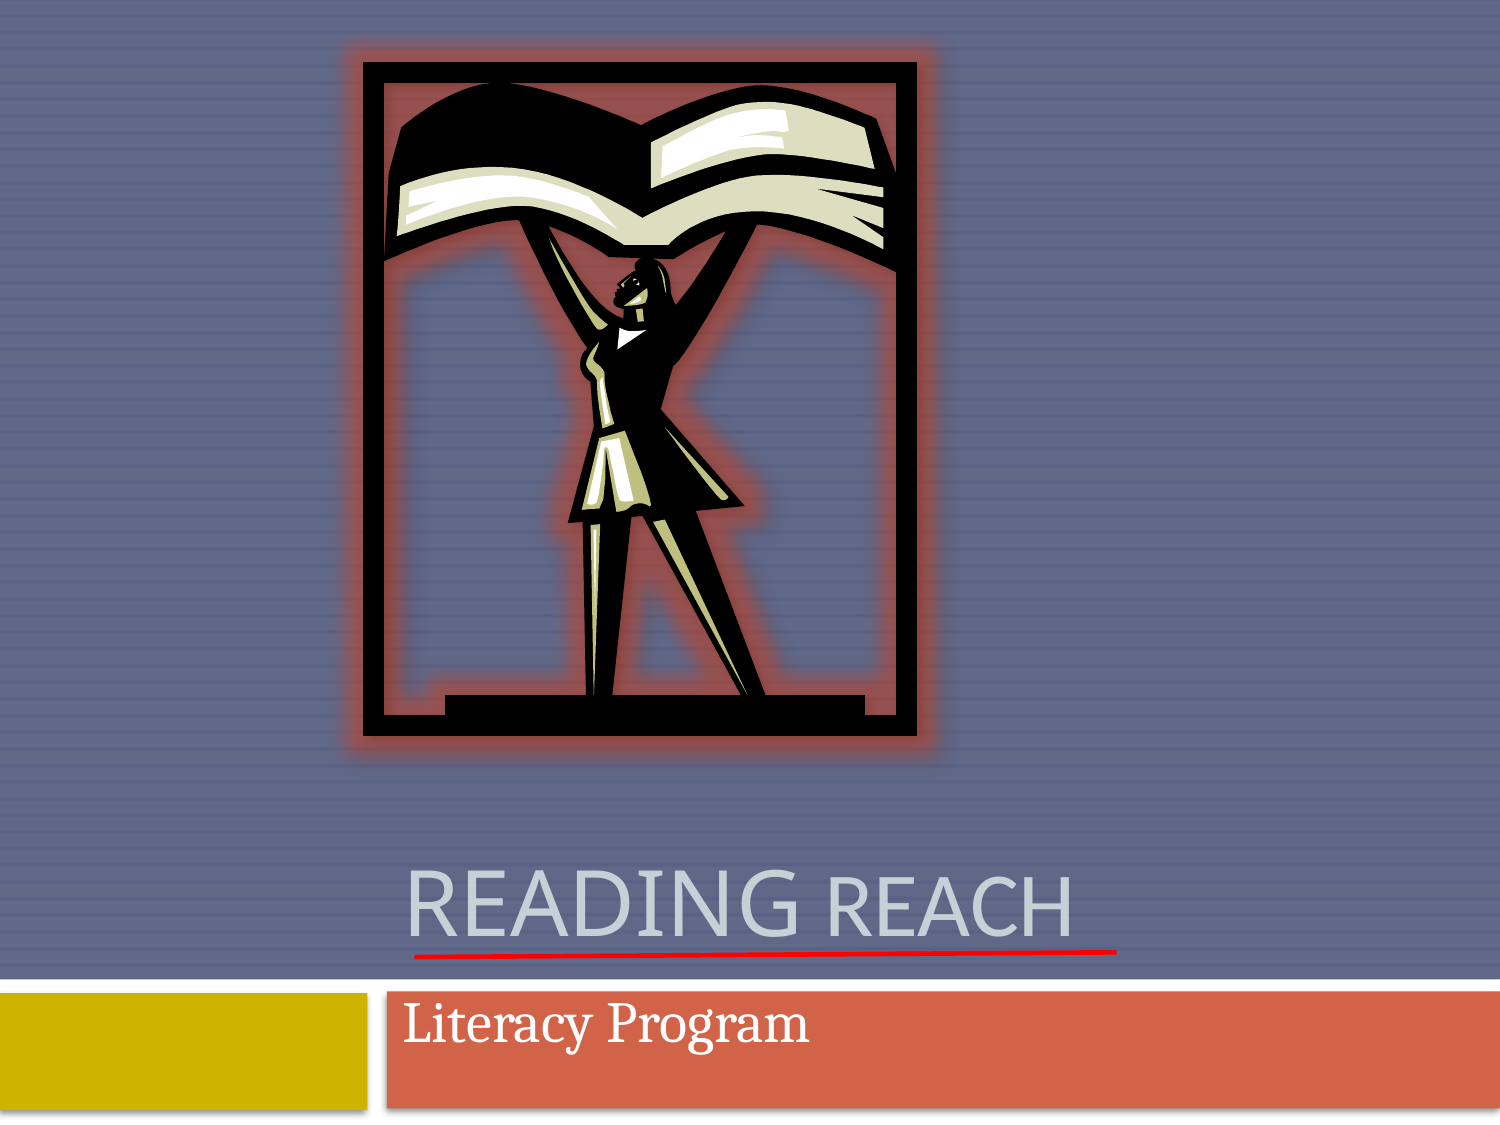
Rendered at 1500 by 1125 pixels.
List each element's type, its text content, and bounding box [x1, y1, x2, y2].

title Reading Reach [387, 662, 1450, 963]
picture [383, 82, 897, 716]
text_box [413, 952, 1117, 958]
subtitle Literacy Program [387, 1018, 1457, 1105]
